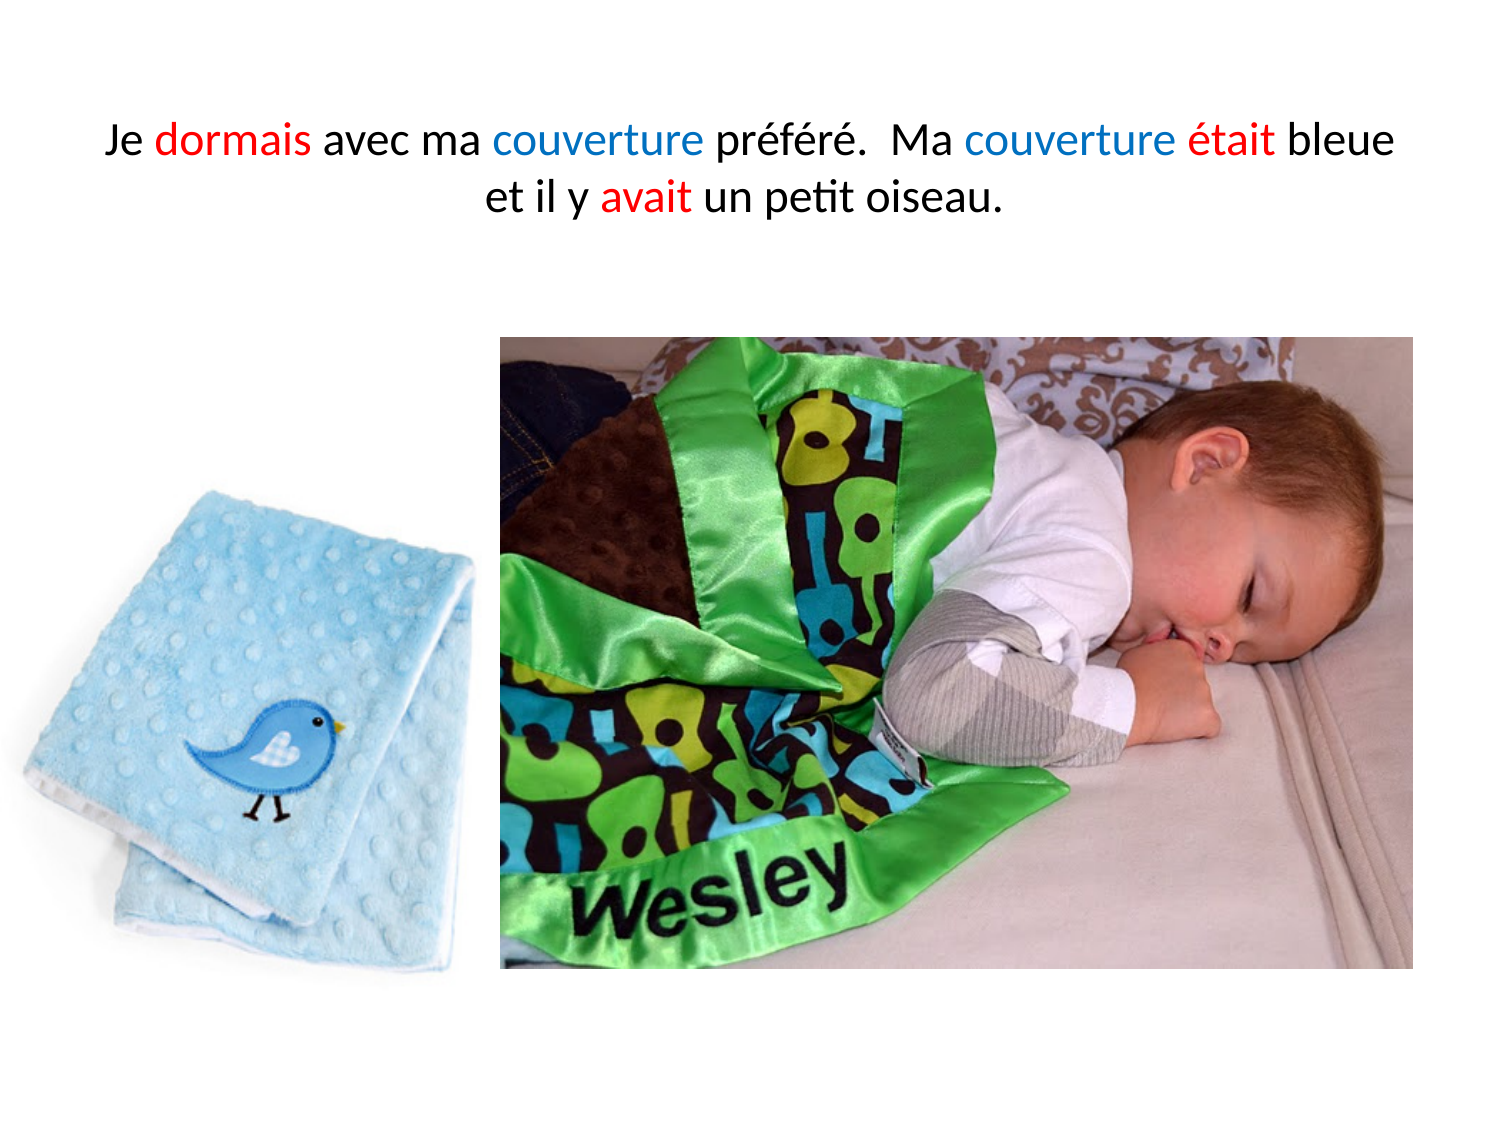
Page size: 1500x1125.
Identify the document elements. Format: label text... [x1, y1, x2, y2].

picture [0, 337, 1413, 1026]
title Je dormais avec ma couverture préféré. Ma couverture était bleue et il y avait un petit oiseau. [75, 99, 1425, 288]
